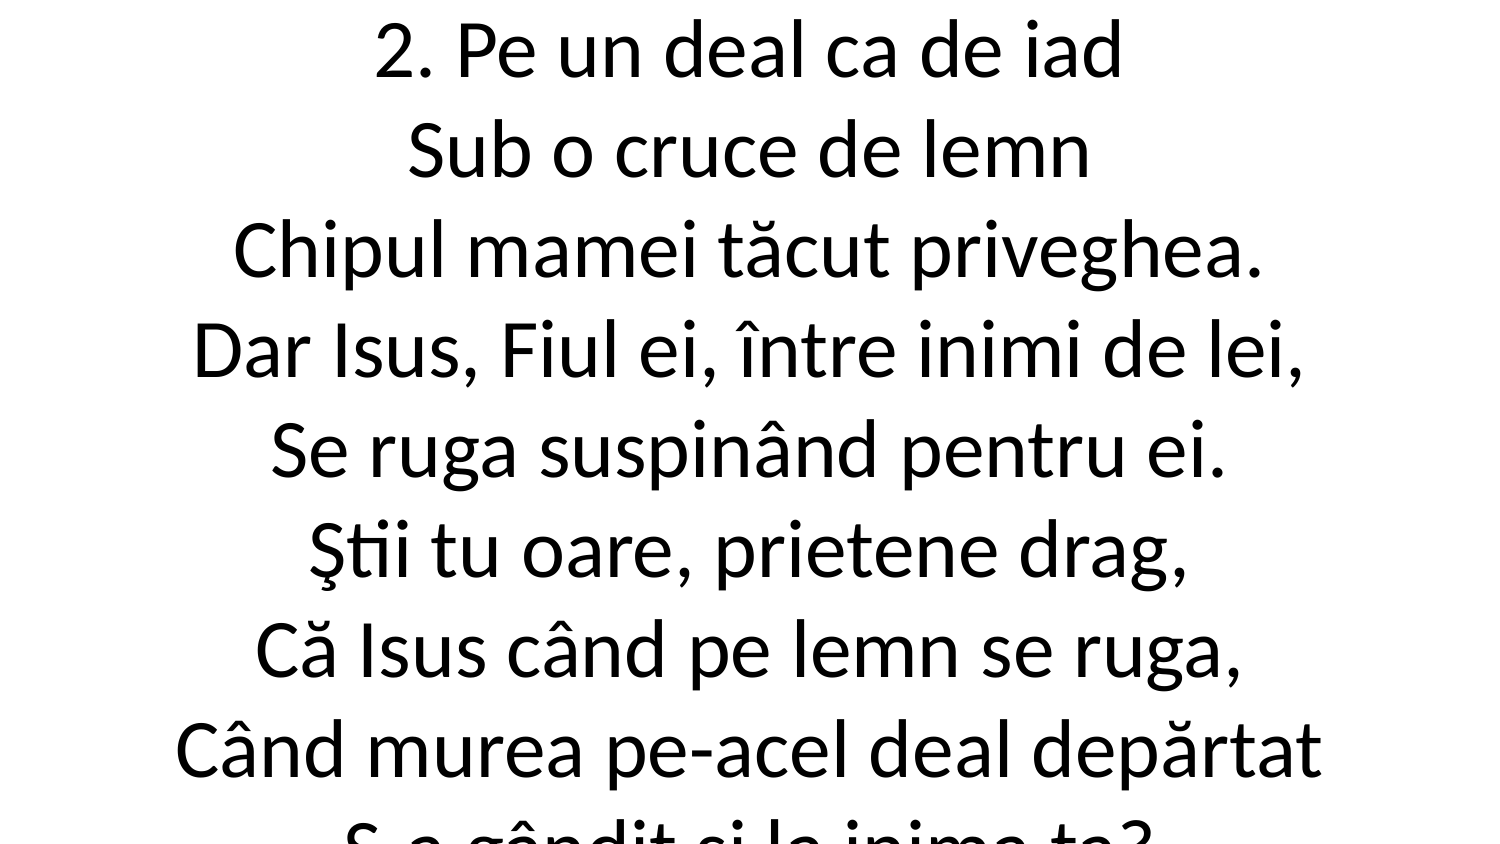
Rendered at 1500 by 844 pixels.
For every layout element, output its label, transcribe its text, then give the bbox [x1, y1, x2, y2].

text_box 2. Pe un deal ca de iad Sub o cruce de lemn Chipul mamei tăcut priveghea. Dar Isus, Fiul ei, între inimi de lei, Se ruga suspinând pentru ei. Ştii tu oare, prietene drag, Că Isus când pe lemn se ruga, Când murea pe-acel deal depărtat S-a gândit şi la inima ta? [160, 0, 1340, 844]
